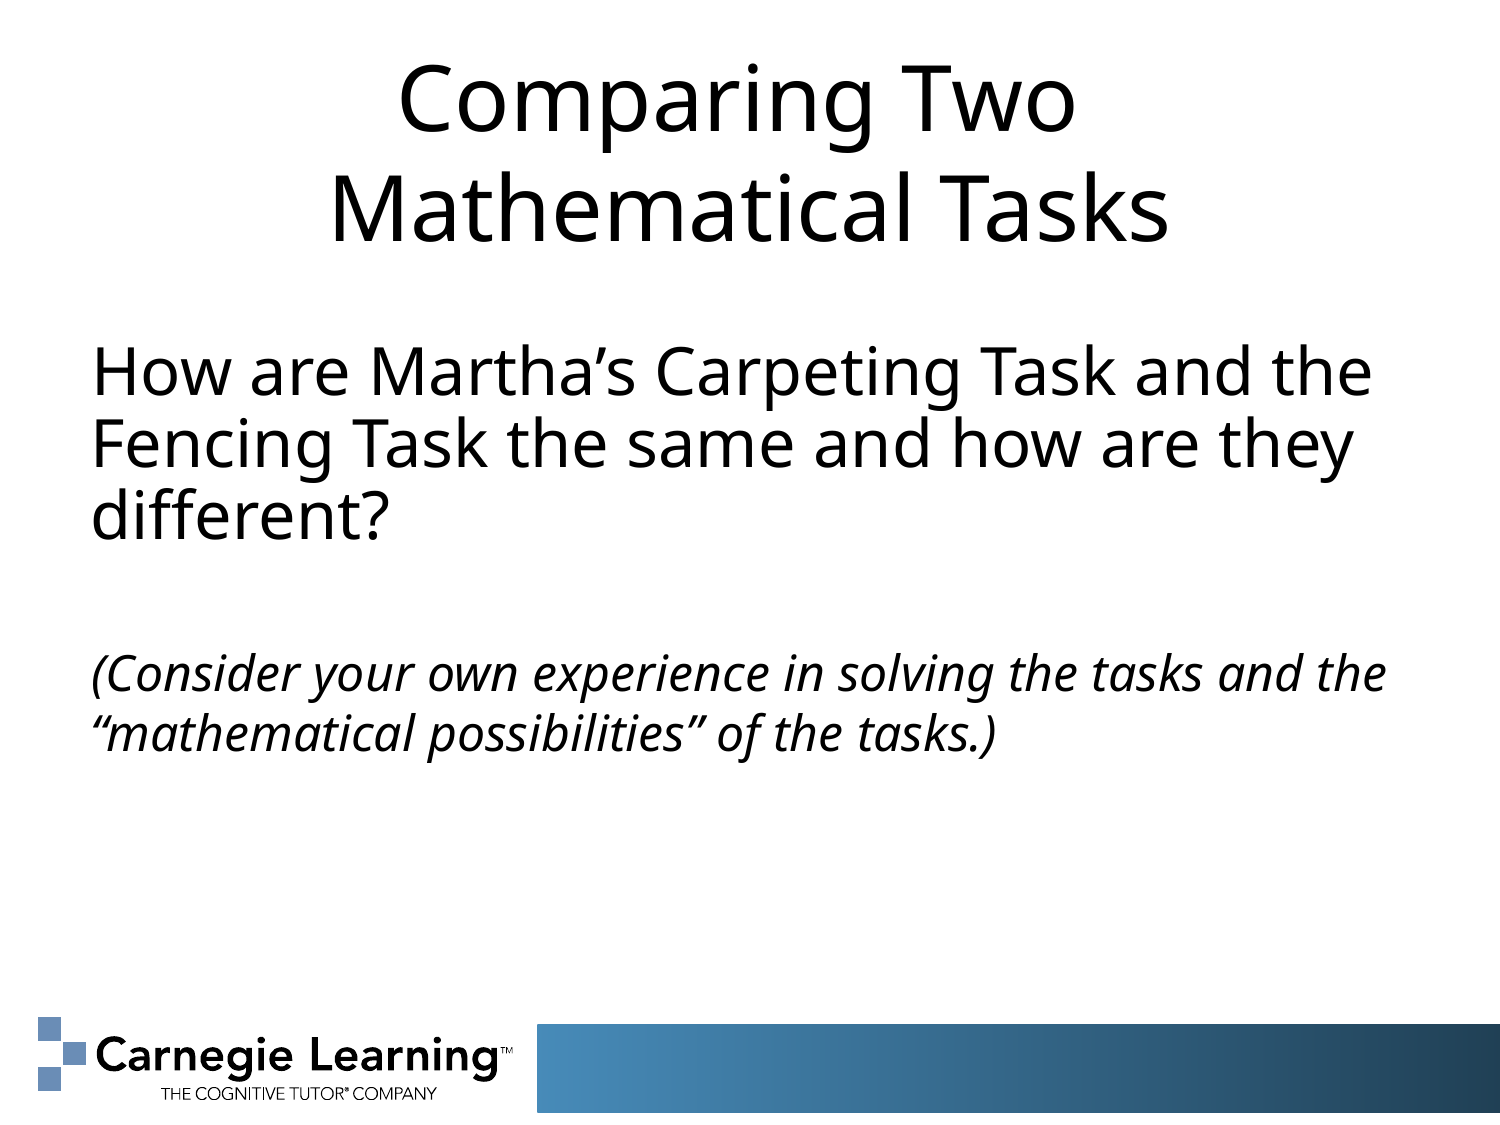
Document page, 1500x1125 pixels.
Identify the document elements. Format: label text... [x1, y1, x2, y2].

title Comparing Two Mathematical Tasks [24, 24, 1476, 276]
list How are Martha’s Carpeting Task and the Fencing Task the same and how are they different? (Consider your own experience in solving the tasks and the “mathematical possibilities” of the tasks.) [37, 287, 1463, 963]
